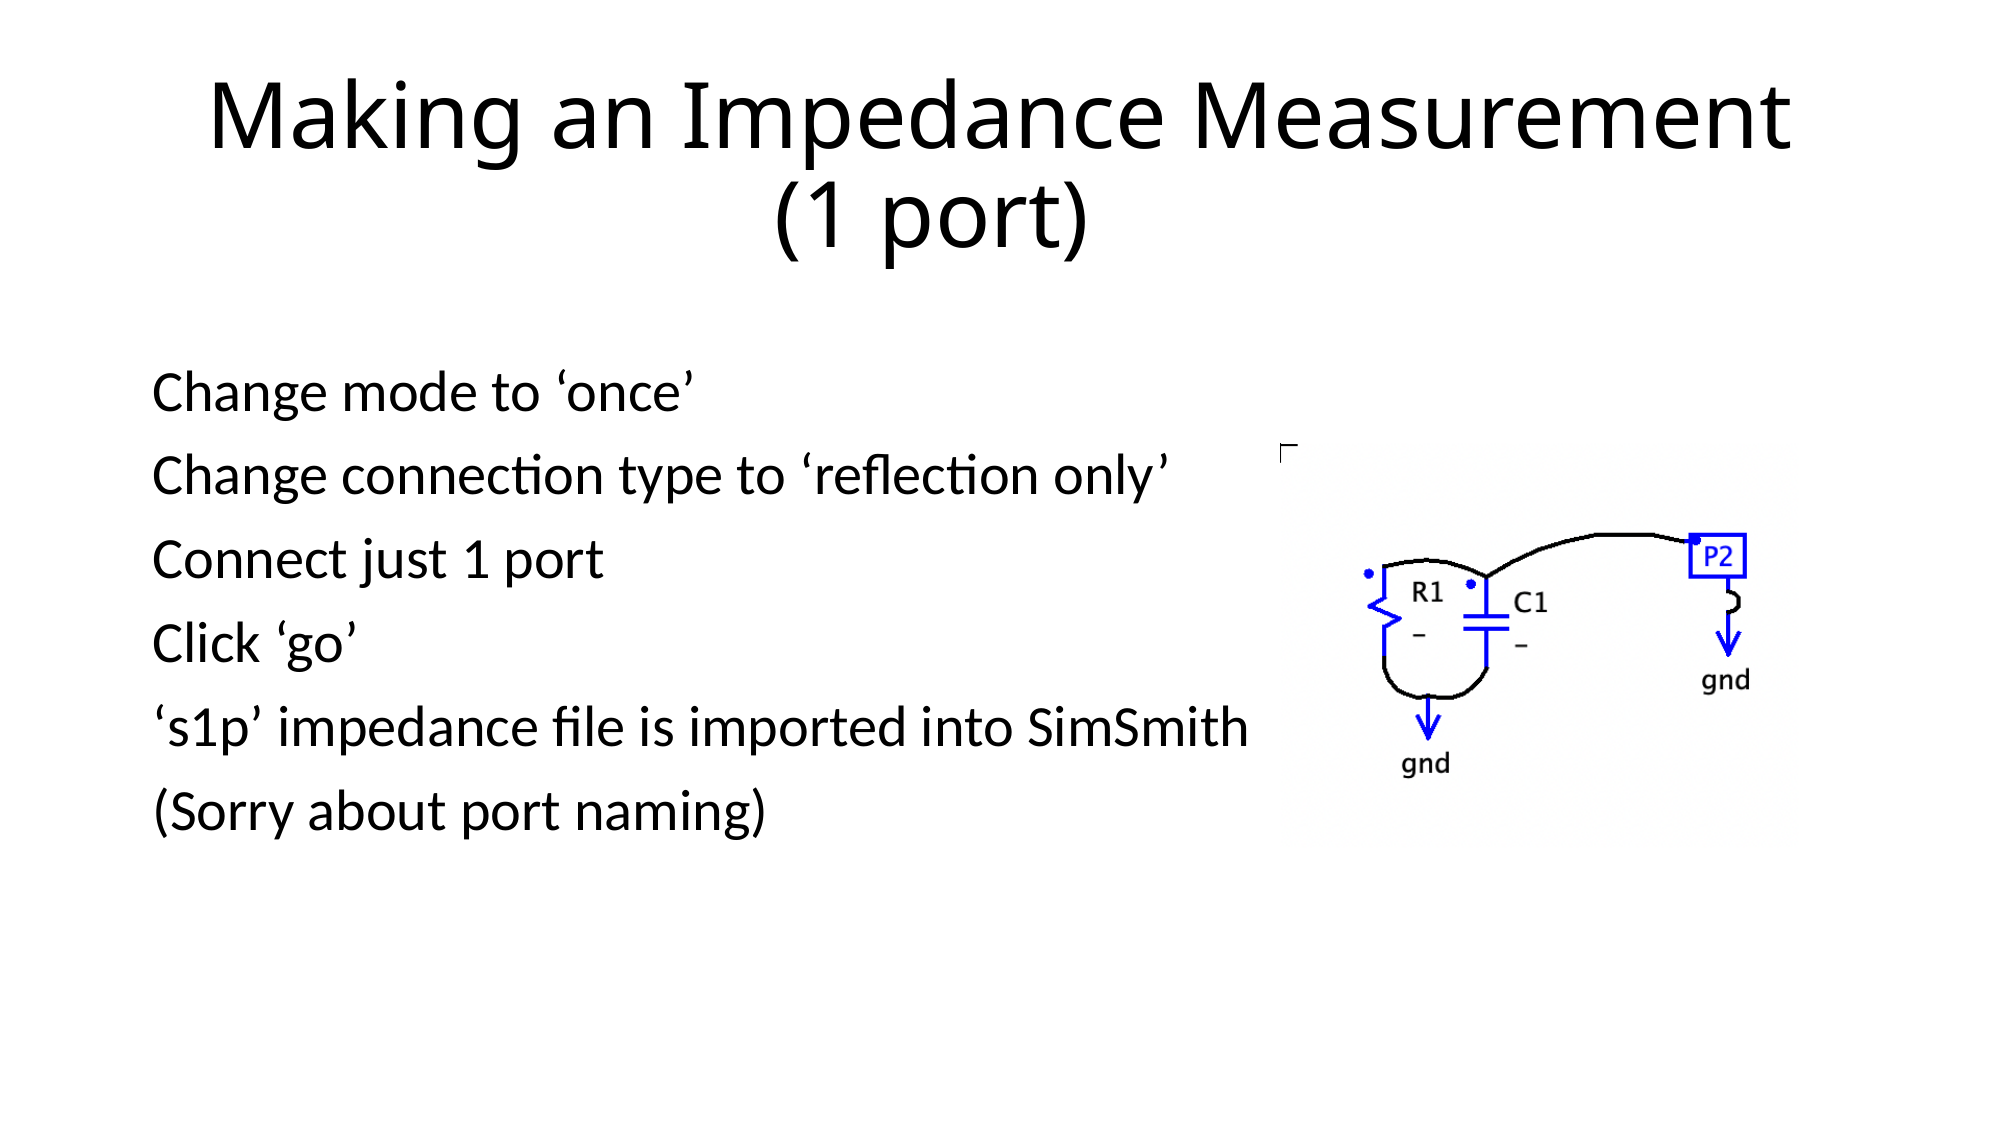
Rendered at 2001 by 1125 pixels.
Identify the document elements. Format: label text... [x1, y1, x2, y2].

title Making an Impedance Measurement (1 port) [137, 59, 1863, 278]
list Change mode to ‘once’ Change connection type to ‘reflection only’ Connect just 1 port Click ‘go’ ‘s1p’ impedance file is imported into SimSmith (Sorry about port naming) [137, 353, 1308, 1053]
picture [1280, 443, 1799, 848]
